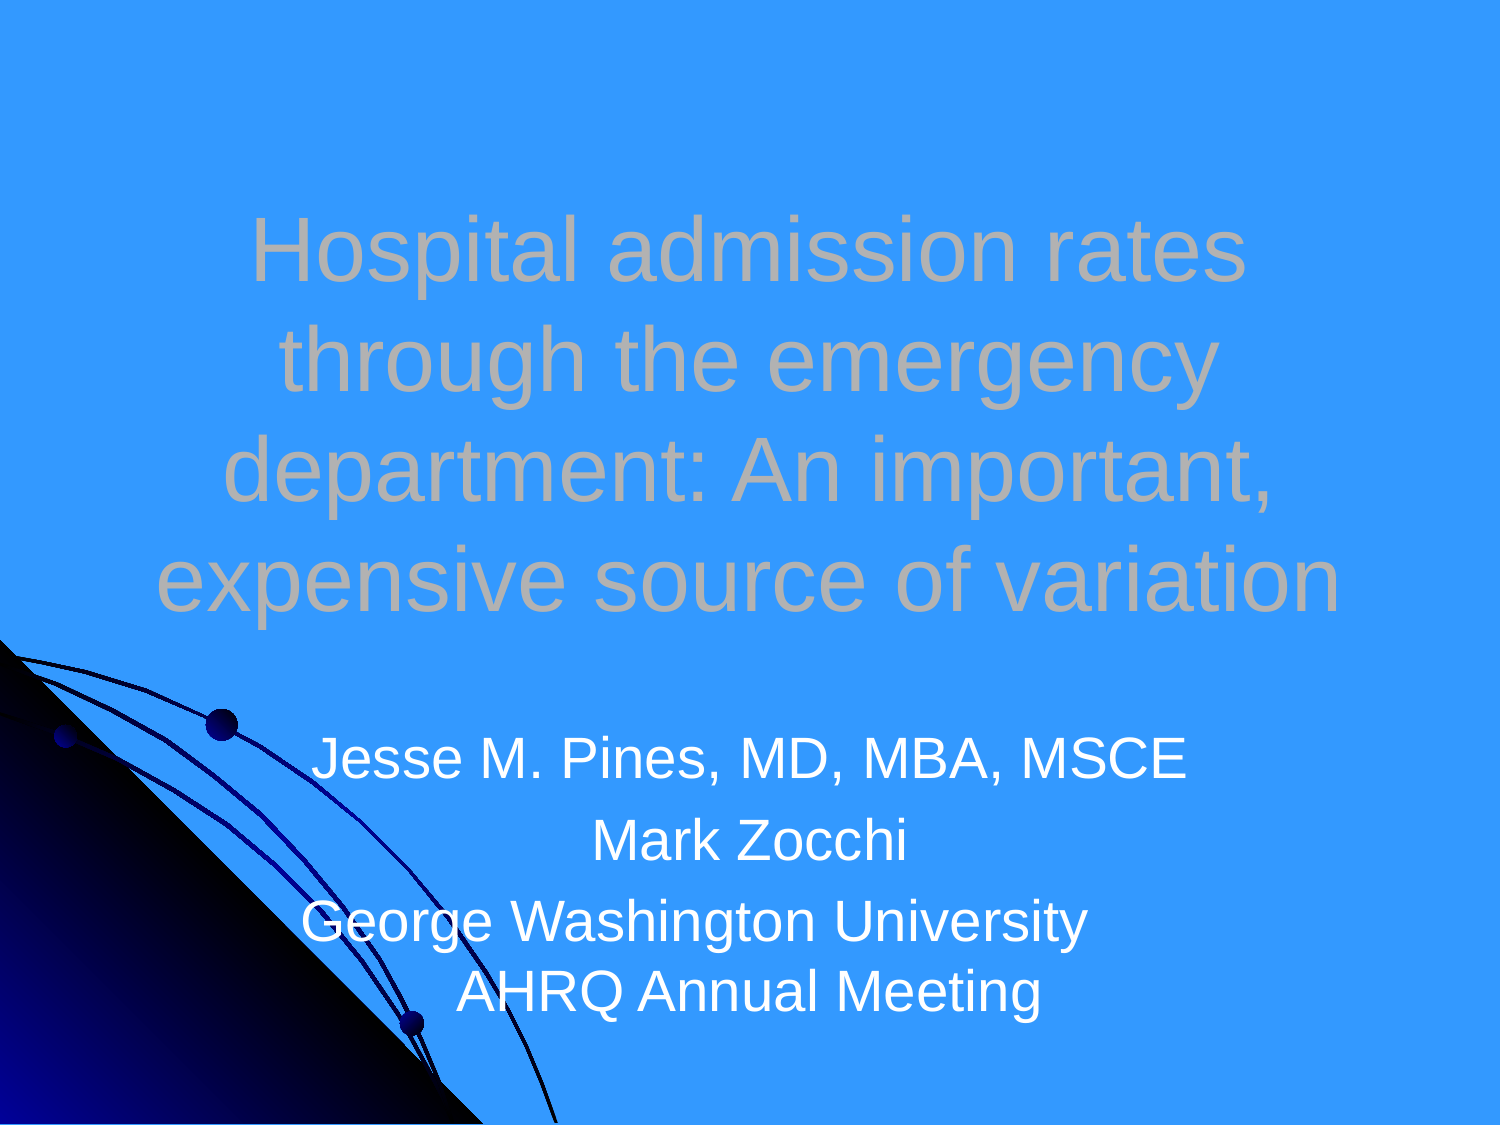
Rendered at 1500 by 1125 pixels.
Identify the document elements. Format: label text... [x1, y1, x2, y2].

subtitle Jesse M. Pines, MD, MBA, MSCE Mark Zocchi George Washington University AHRQ Annual Meeting [224, 712, 1276, 1001]
title Hospital admission rates through the emergency department: An important, expensive source of variation [112, 306, 1388, 513]
